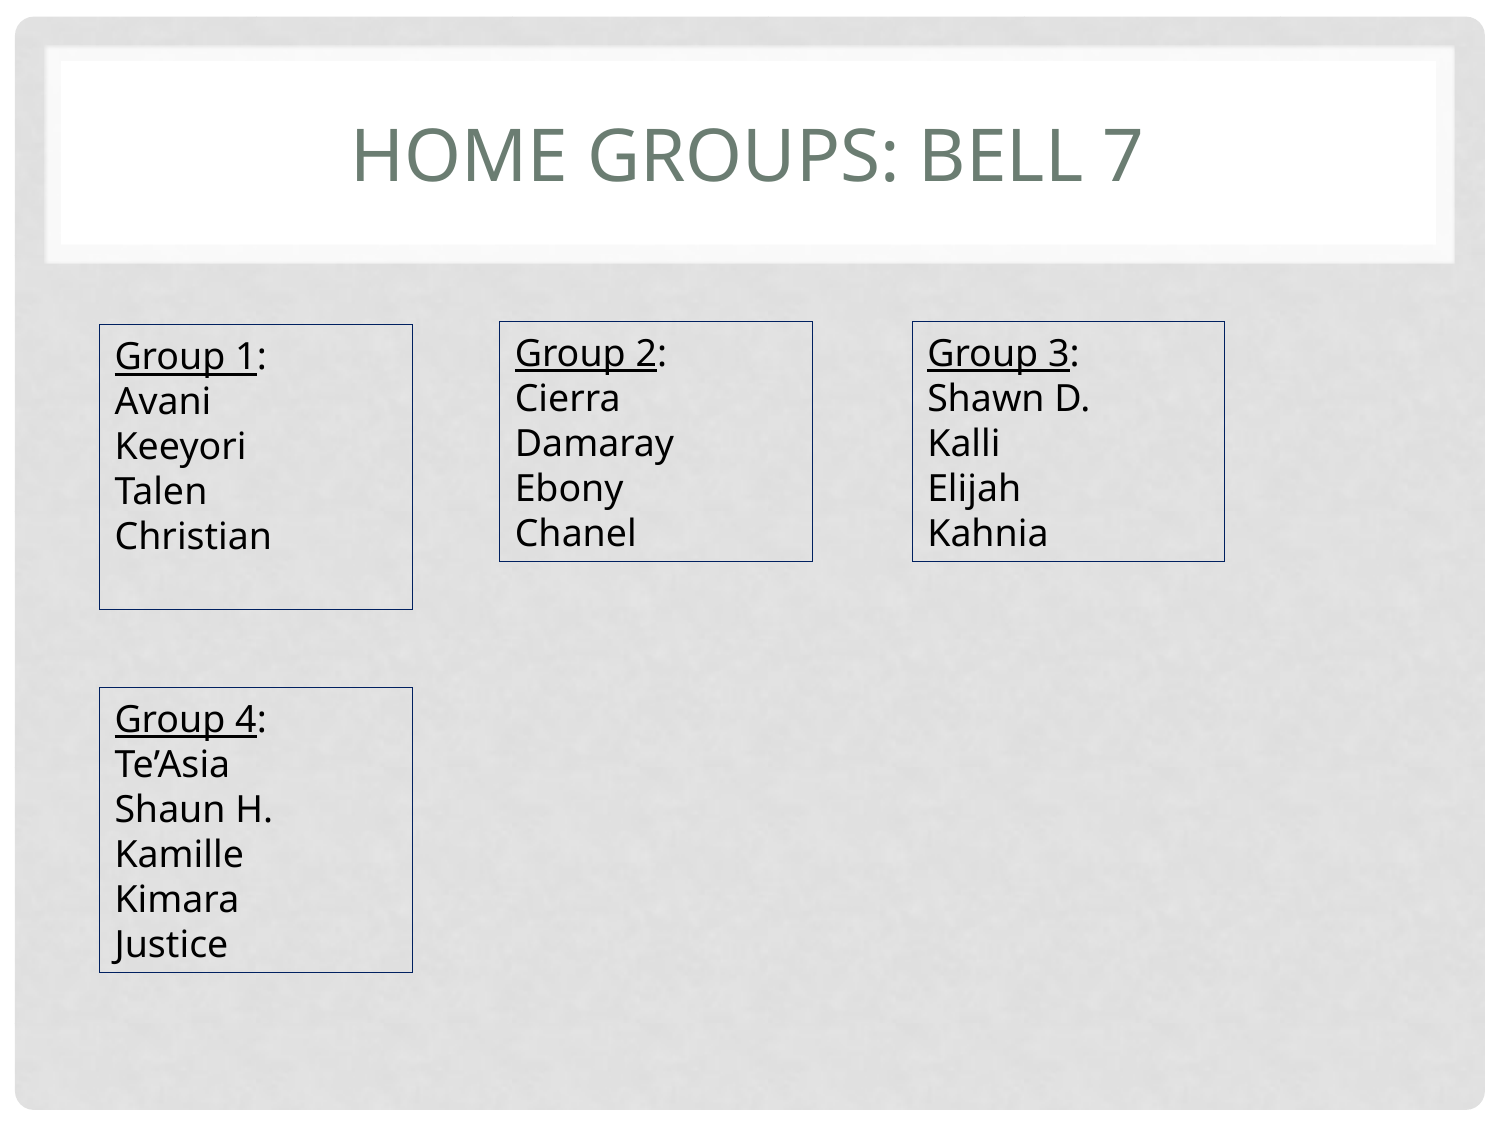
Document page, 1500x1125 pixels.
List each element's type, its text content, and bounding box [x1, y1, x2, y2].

title Home Groups: bell 7 [69, 66, 1425, 238]
text_box Group 4: Te’Asia Shaun H. Kamille Kimara Justice [99, 687, 413, 973]
text_box Group 1: Avani Keeyori Talen Christian [99, 324, 413, 610]
text_box Group 2: Cierra Damaray Ebony Chanel [499, 321, 813, 562]
text_box Group 3: Shawn D. Kalli Elijah Kahnia [912, 321, 1225, 562]
